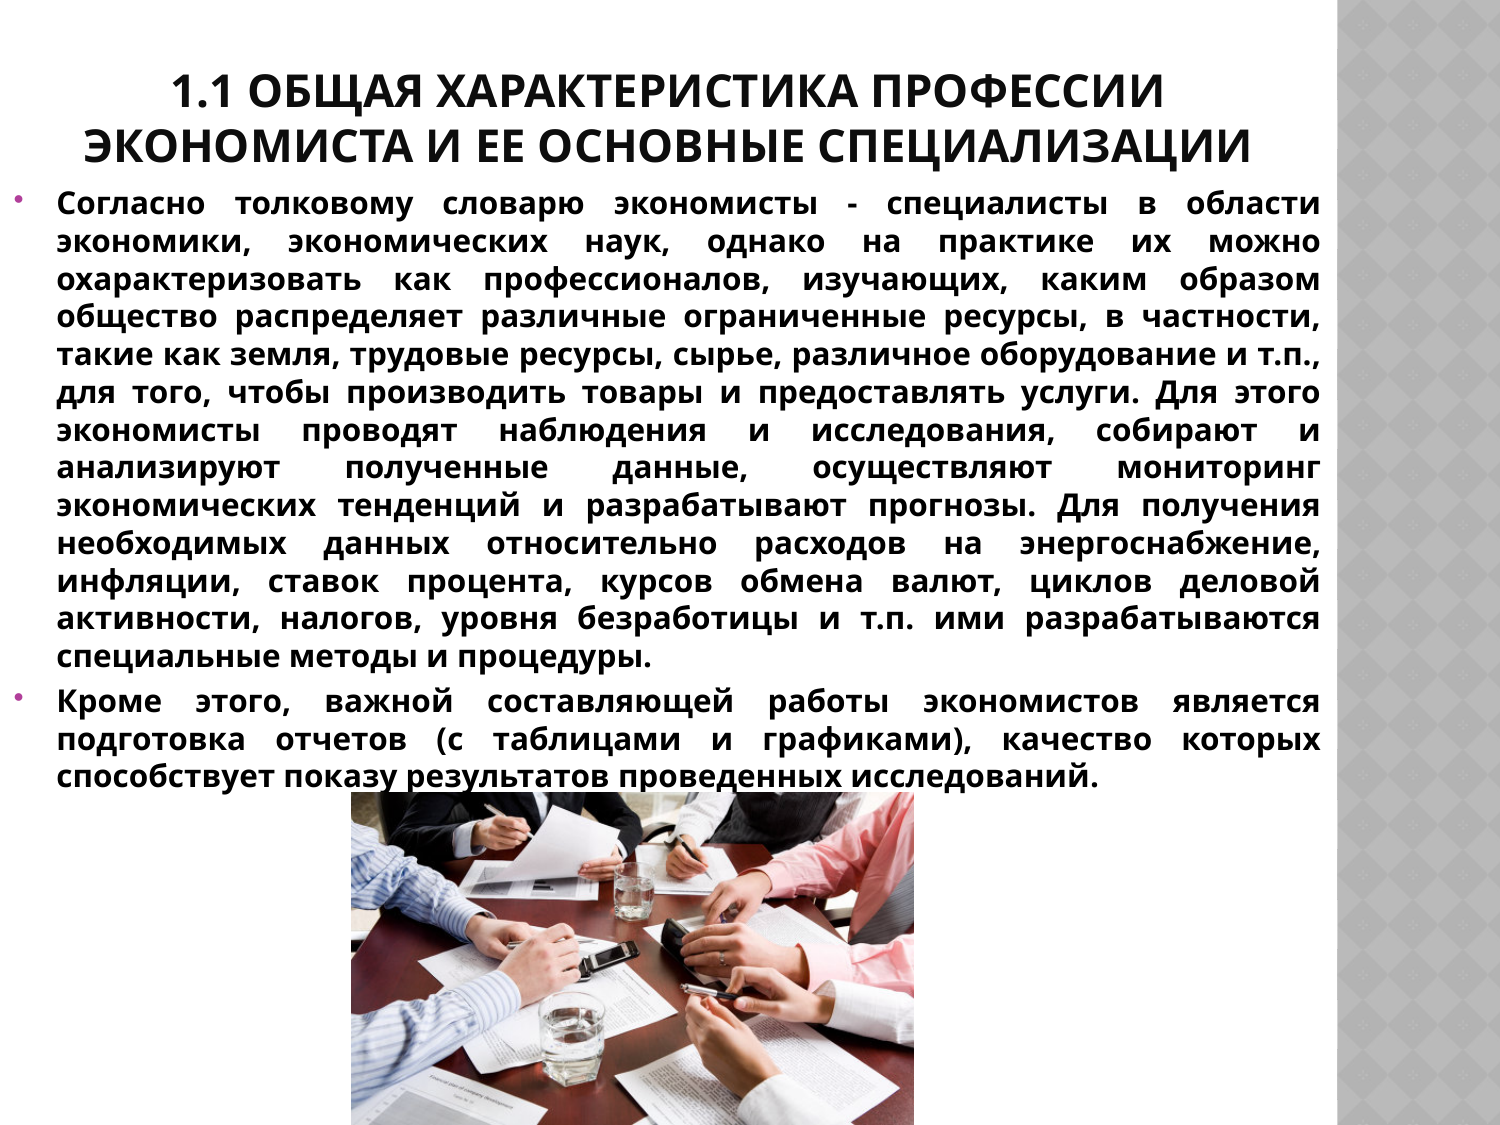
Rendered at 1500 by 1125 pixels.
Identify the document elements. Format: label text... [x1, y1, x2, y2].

list Согласно толковому словарю экономисты - специалисты в области экономики, экономических наук, однако на практике их можно охарактеризовать как профессионалов, изучающих, каким образом общество распределяет различные ограниченные ресурсы, в частности, такие как земля, трудовые ресурсы, сырье, различное оборудование и т.п., для того, чтобы производить товары и предоставлять услуги. Для этого экономисты проводят наблюдения и исследования, собирают и анализируют полученные данные, осуществляют мониторинг экономических тенденций и разрабатывают прогнозы. Для получения необходимых данных относительно расходов на энергоснабжение, инфляции, ставок процента, курсов обмена валют, циклов деловой активности, налогов, уровня безработицы и т.п. ими разрабатываются специальные методы и процедуры. Кроме этого, важной составляющей работы экономистов является подготовка отчетов (с таблицами и графиками), качество которых способствует показу результатов проведенных исследований. [0, 175, 1336, 811]
picture [351, 791, 915, 1125]
title 1.1 Общая характеристика профессии экономиста и ее основные специализации [75, 52, 1263, 175]
